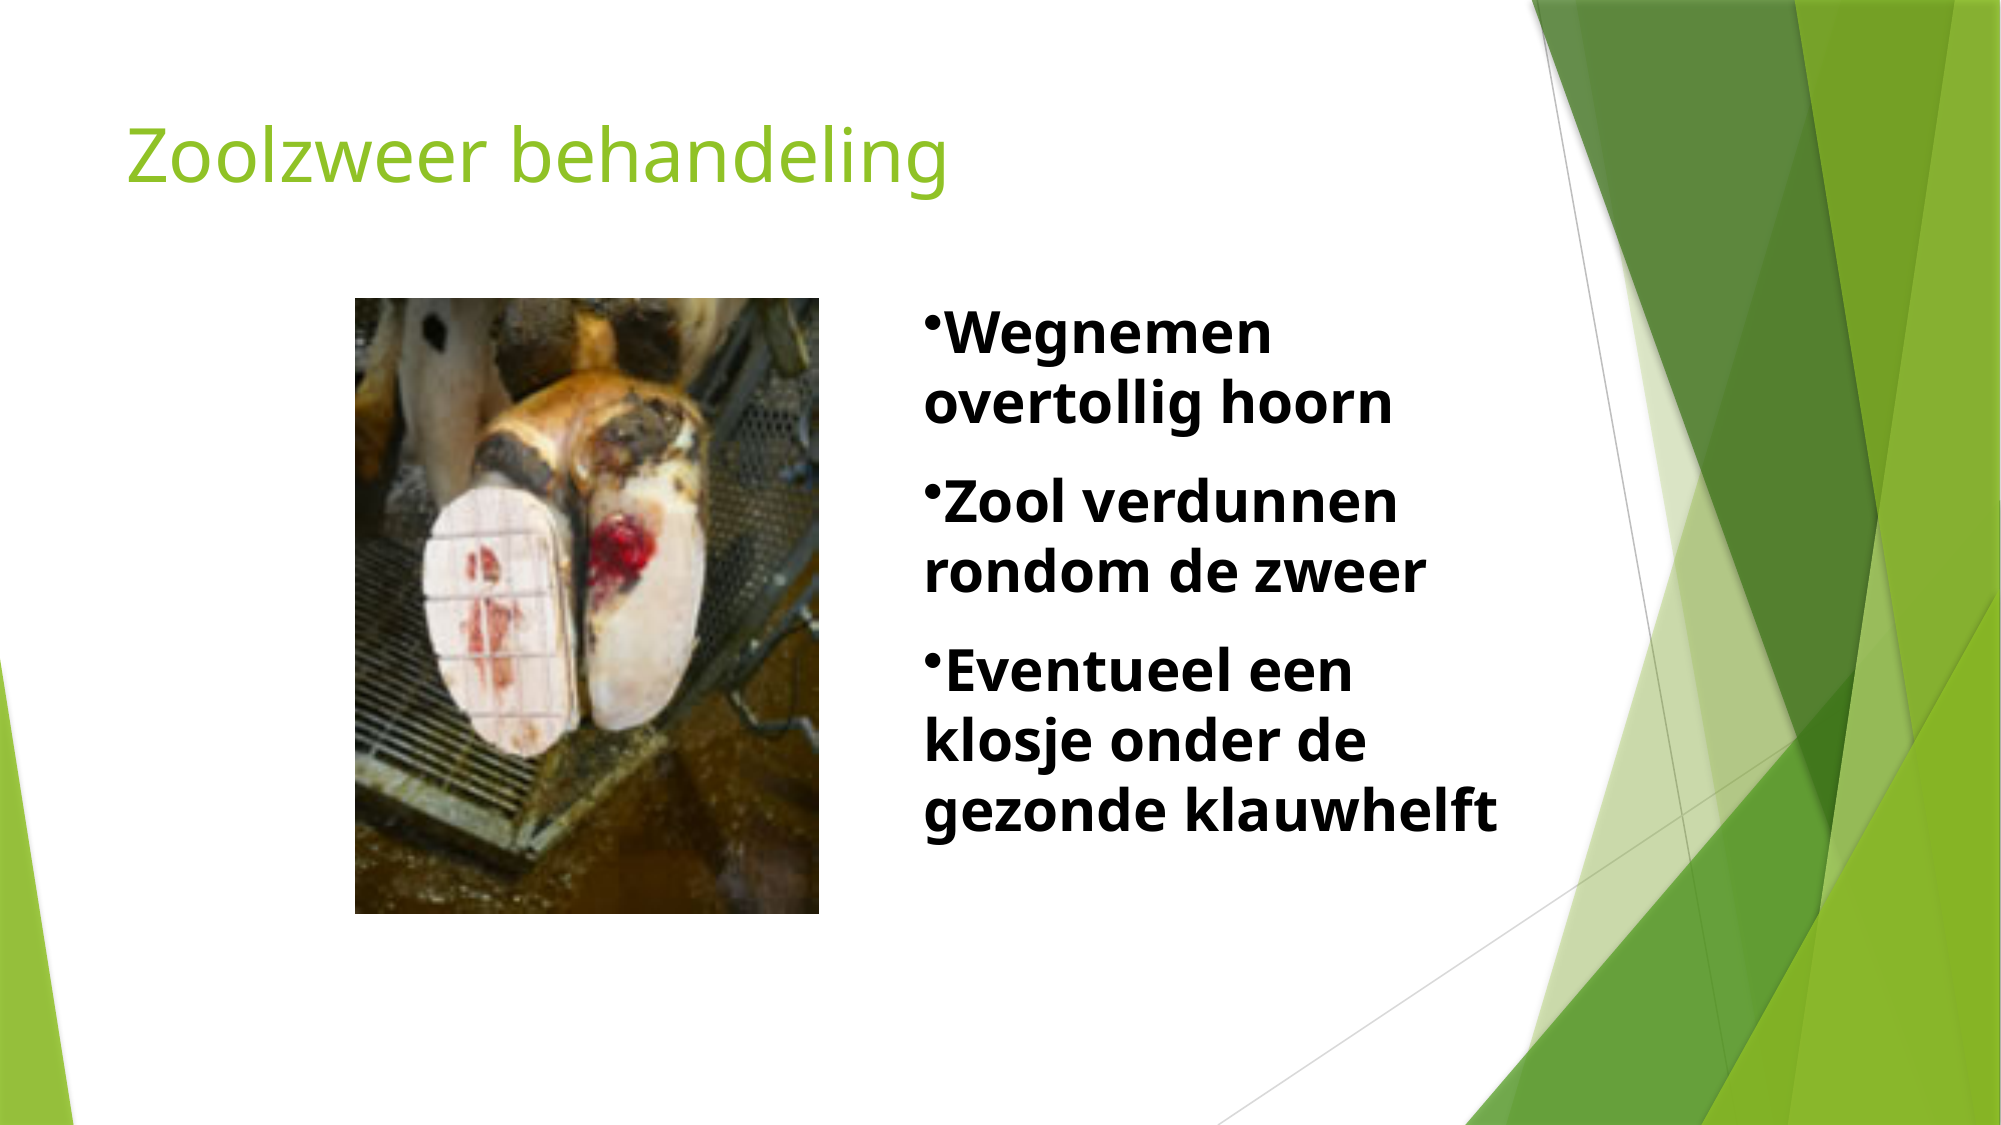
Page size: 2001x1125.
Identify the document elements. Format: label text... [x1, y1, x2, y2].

title Zoolzweer behandeling [111, 99, 1522, 317]
picture [354, 297, 819, 915]
text_box Wegnemen overtollig hoorn Zool verdunnen rondom de zweer Eventueel een klosje onder de gezonde klauwhelft [908, 287, 1522, 925]
